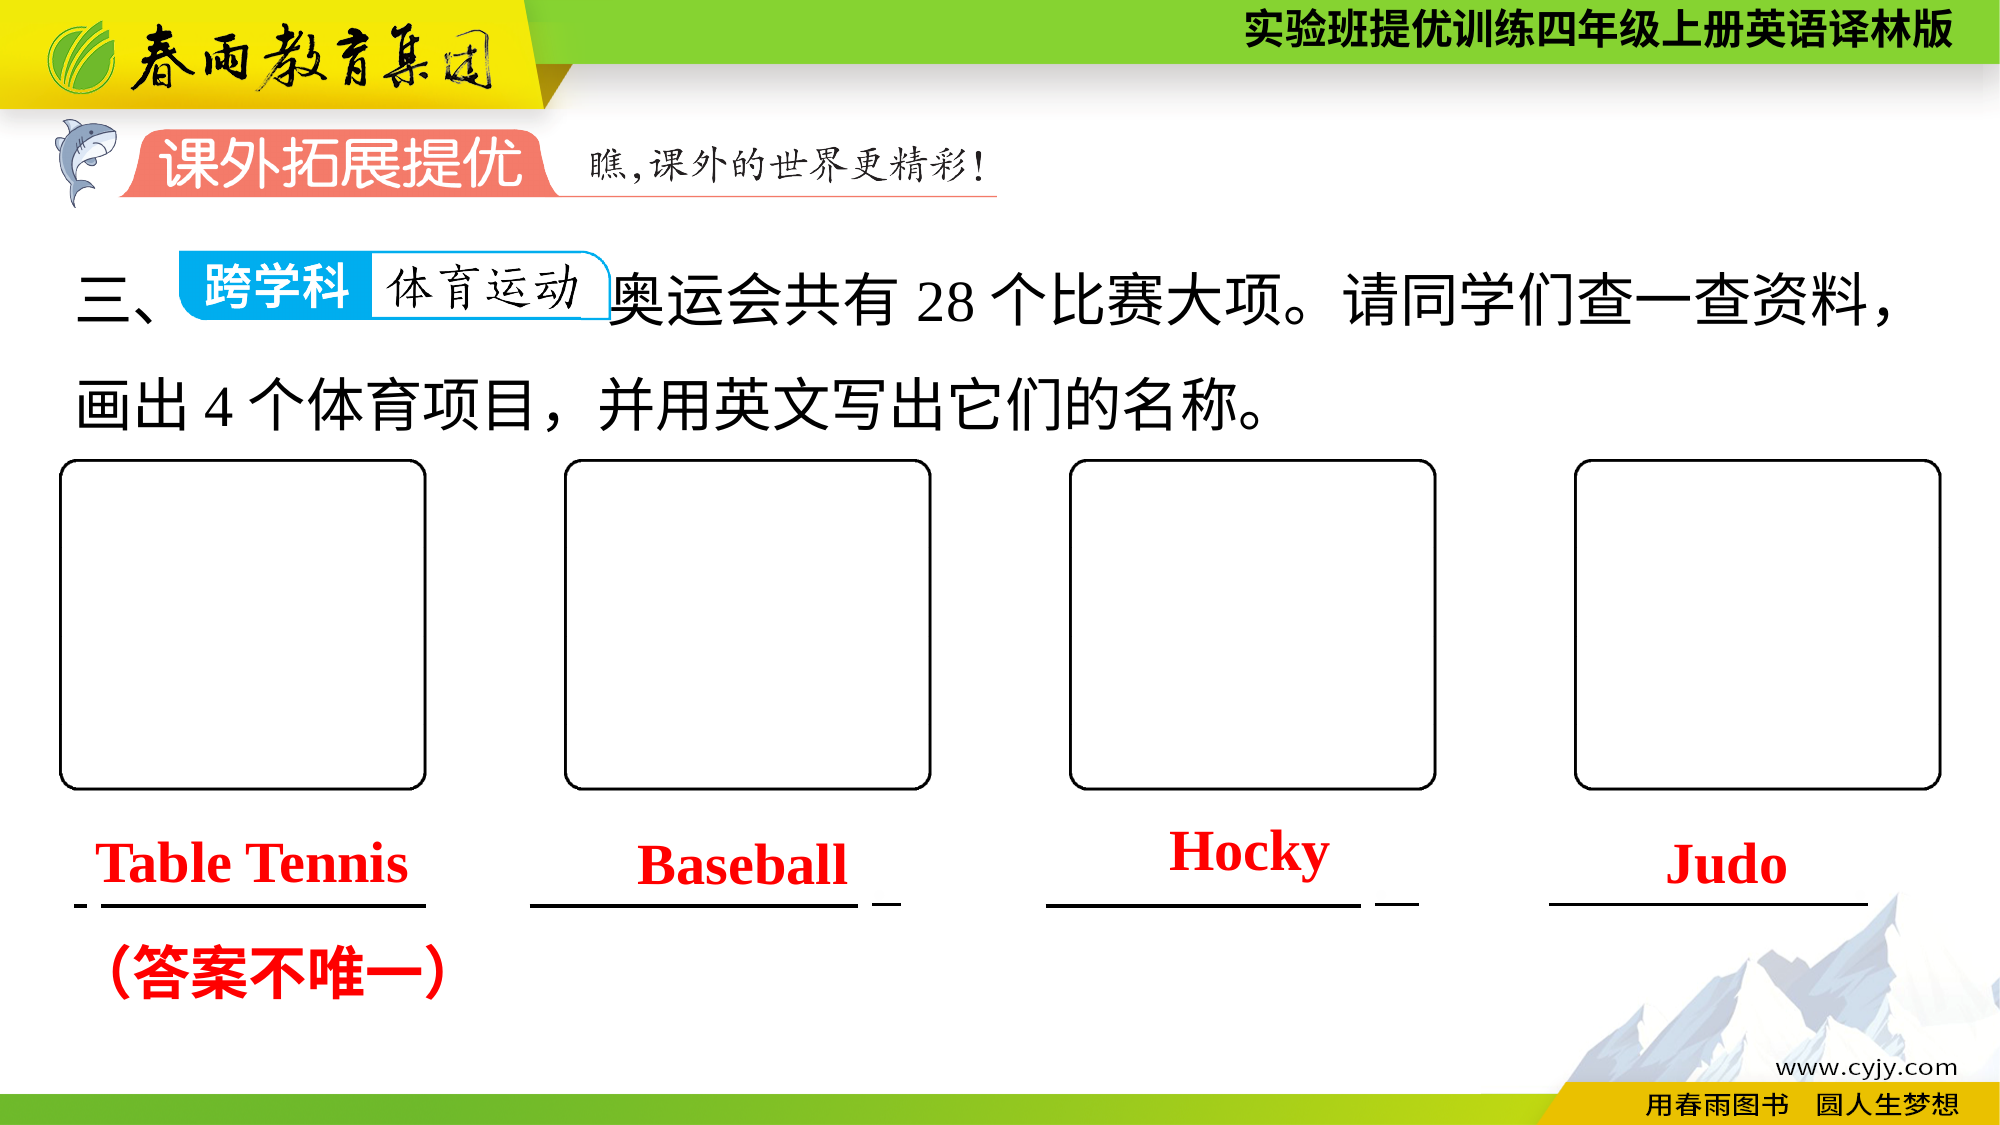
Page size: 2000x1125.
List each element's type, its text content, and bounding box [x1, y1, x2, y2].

text_box Hocky [1154, 810, 1347, 890]
text_box Baseball [622, 818, 864, 893]
picture [0, 0, 2000, 1125]
text_box Judo [1650, 817, 1804, 893]
text_box （答案不唯一） [59, 893, 1944, 1014]
text_box Table Tennis [80, 816, 424, 893]
text_box . . . [59, 810, 1944, 893]
list 三、 奥运会共有28个比赛大项。请同学们查一查资料，画出4个体育项目，并用英文写出它们的名称。 [59, 221, 1944, 435]
